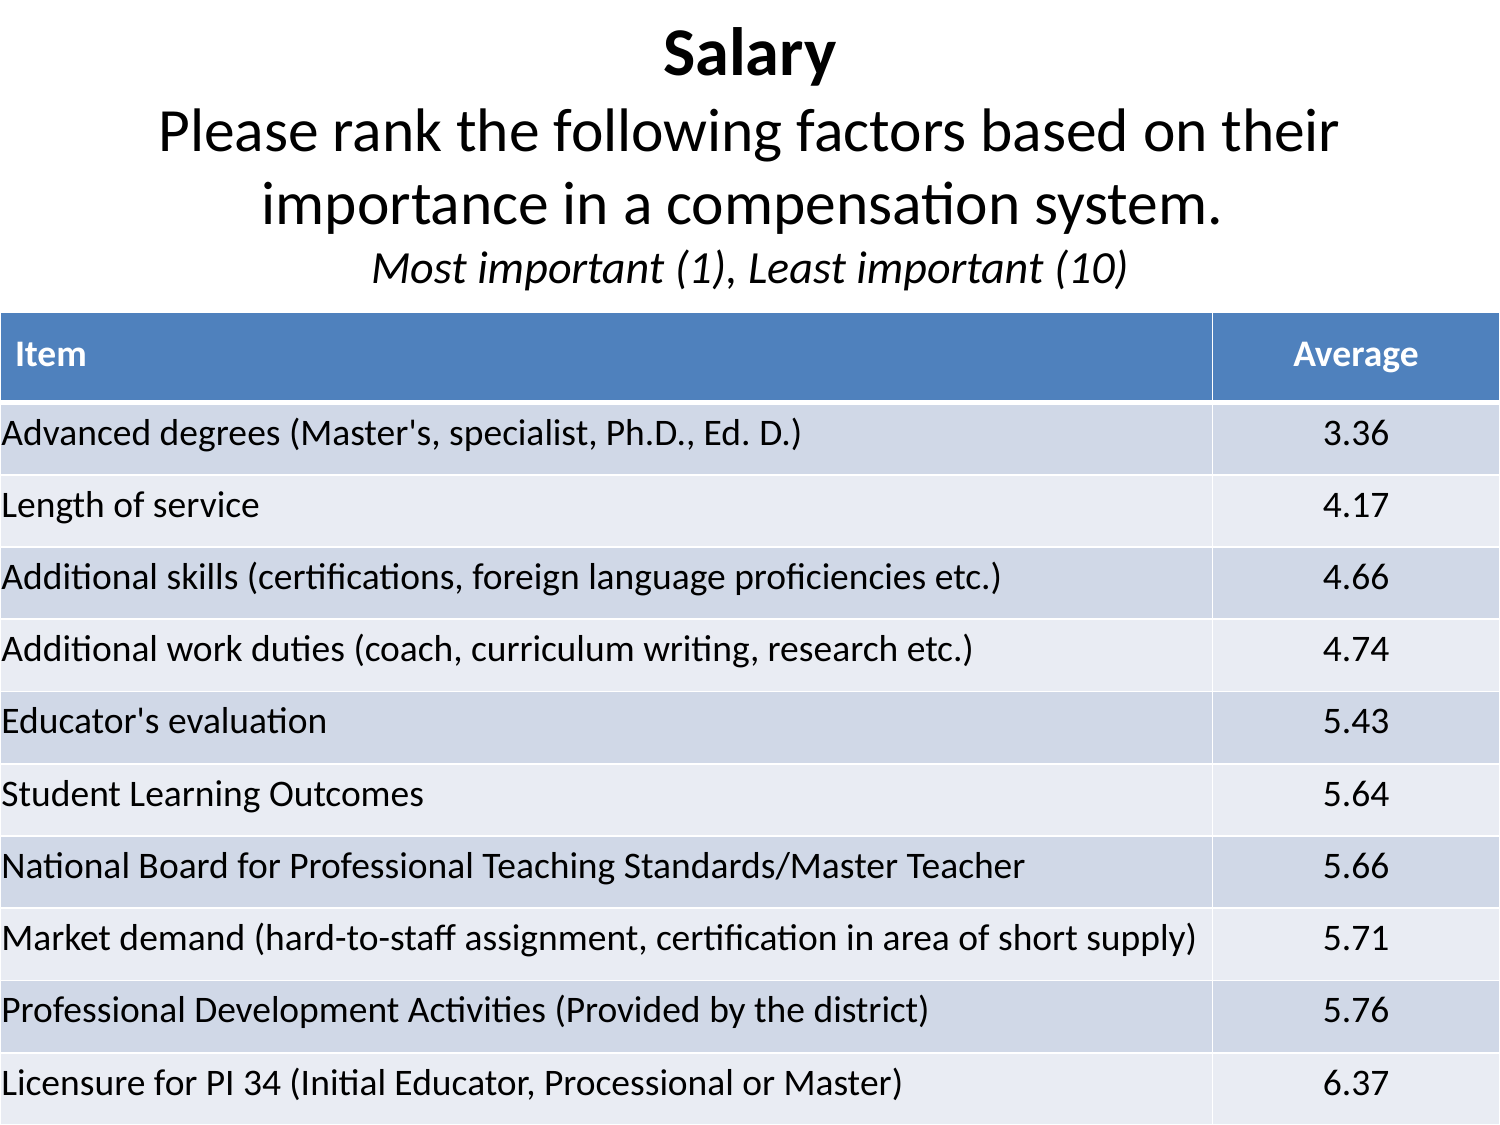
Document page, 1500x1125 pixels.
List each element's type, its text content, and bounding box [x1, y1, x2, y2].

table_cell Additional work duties (coach, curriculum writing, research etc.) [1, 620, 1212, 691]
table_cell Educator's evaluation [1, 692, 1212, 763]
table_cell 5.71 [1213, 909, 1499, 980]
table_cell Professional Development Activities (Provided by the district) [1, 981, 1212, 1052]
table_cell Length of service [1, 476, 1212, 546]
table_cell 4.74 [1213, 620, 1499, 691]
table_cell 6.37 [1213, 1054, 1499, 1124]
title Salary Please rank the following factors based on their importance in a compensation system. Most important (1), Least important (10) [0, 0, 1500, 300]
table_cell Advanced degrees (Master's, specialist, Ph.D., Ed. D.) [1, 405, 1212, 474]
table_cell Additional skills (certifications, foreign language proficiencies etc.) [1, 548, 1212, 618]
table_cell Market demand (hard-to-staff assignment, certification in area of short supply) [1, 909, 1212, 980]
table_cell 5.43 [1213, 692, 1499, 763]
table_cell 5.66 [1213, 837, 1499, 907]
table_cell 3.36 [1213, 405, 1499, 474]
table_cell Licensure for PI 34 (Initial Educator, Processional or Master) [1, 1054, 1212, 1124]
table_cell Student Learning Outcomes [1, 765, 1212, 835]
table_header Item [1, 313, 1212, 400]
table_cell National Board for Professional Teaching Standards/Master Teacher [1, 837, 1212, 907]
table_cell 5.76 [1213, 981, 1499, 1052]
table_cell 4.66 [1213, 548, 1499, 618]
table_cell 4.17 [1213, 476, 1499, 546]
table_cell 5.64 [1213, 765, 1499, 835]
table_header Average [1213, 313, 1499, 400]
